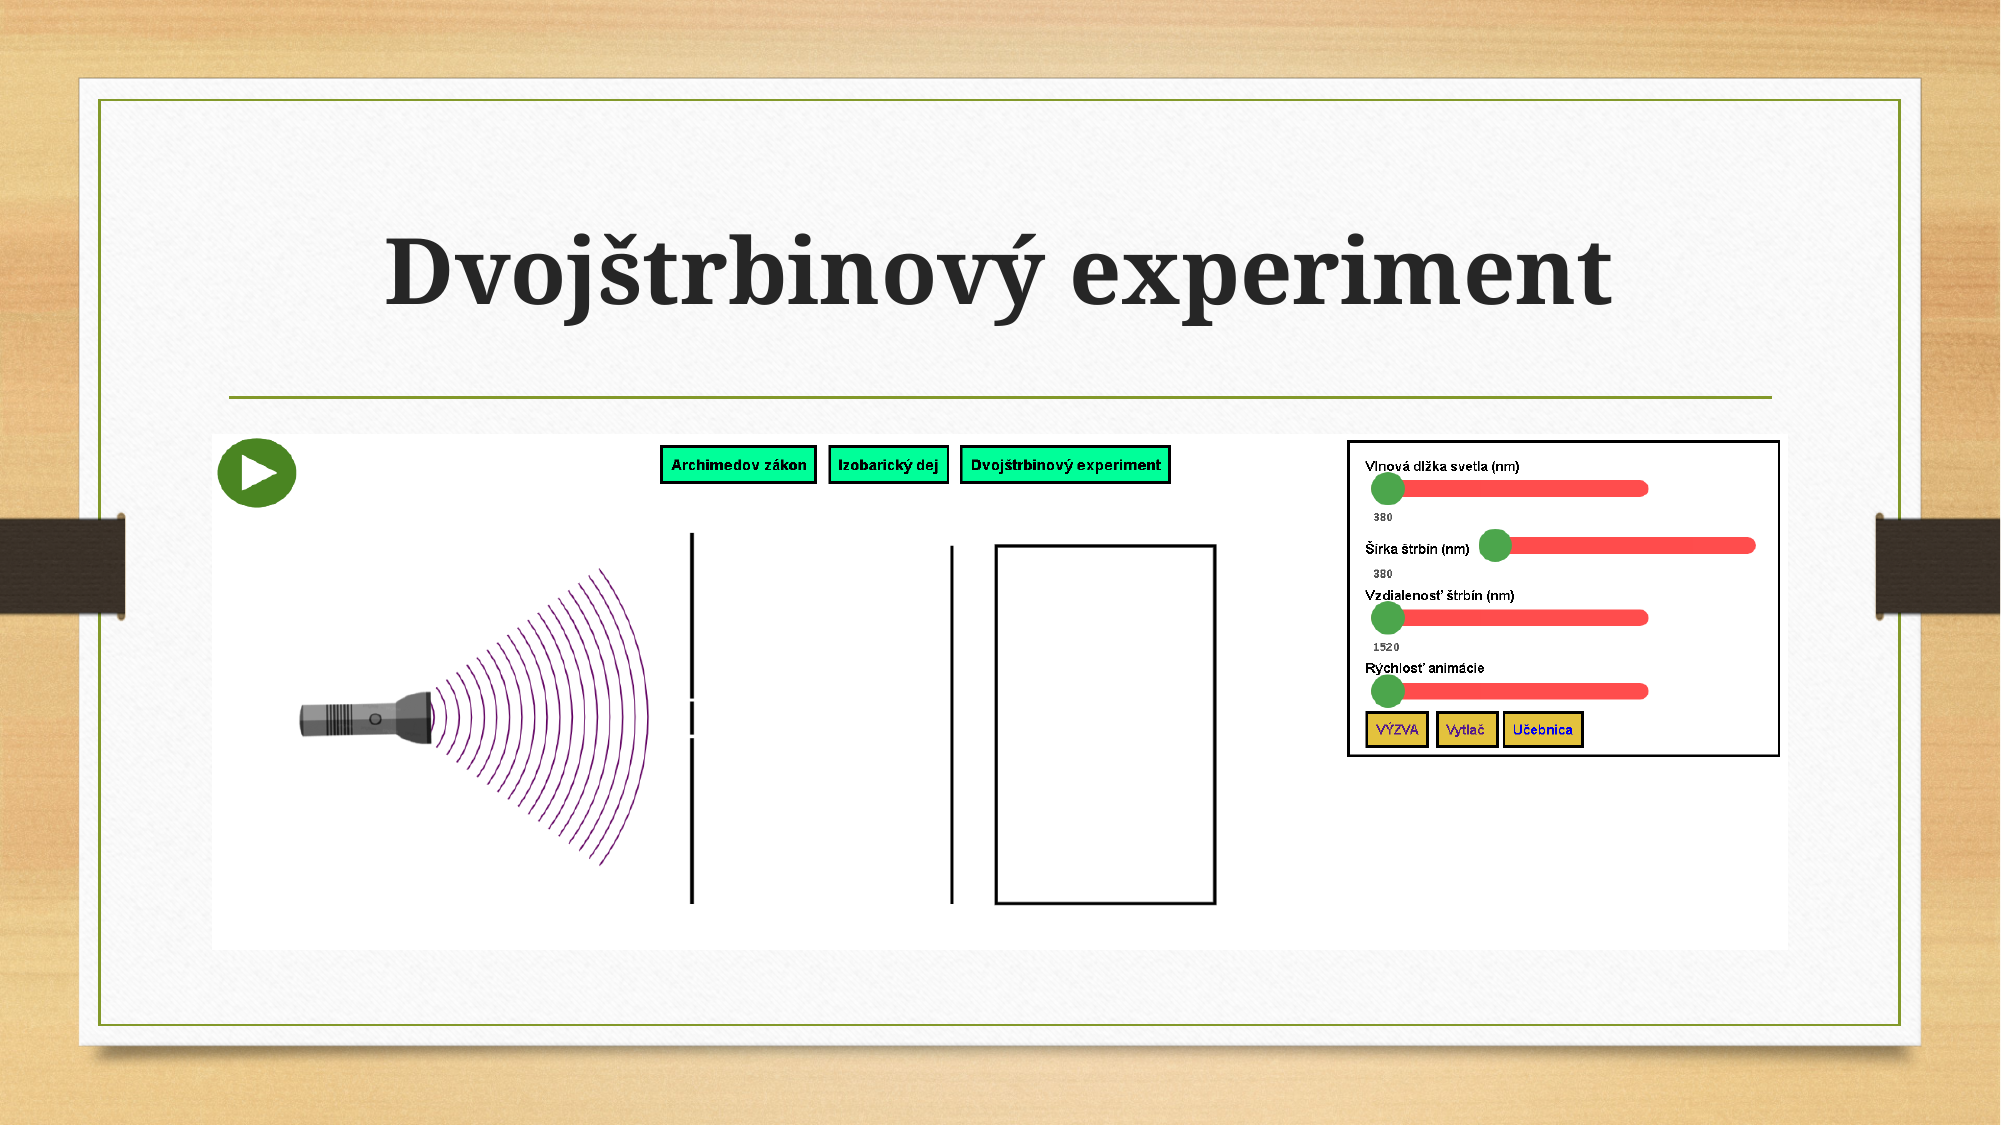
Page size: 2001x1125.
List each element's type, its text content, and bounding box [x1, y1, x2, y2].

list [212, 433, 1788, 950]
title Dvojštrbinový experiment [212, 161, 1788, 375]
picture [0, 0, 2001, 1125]
